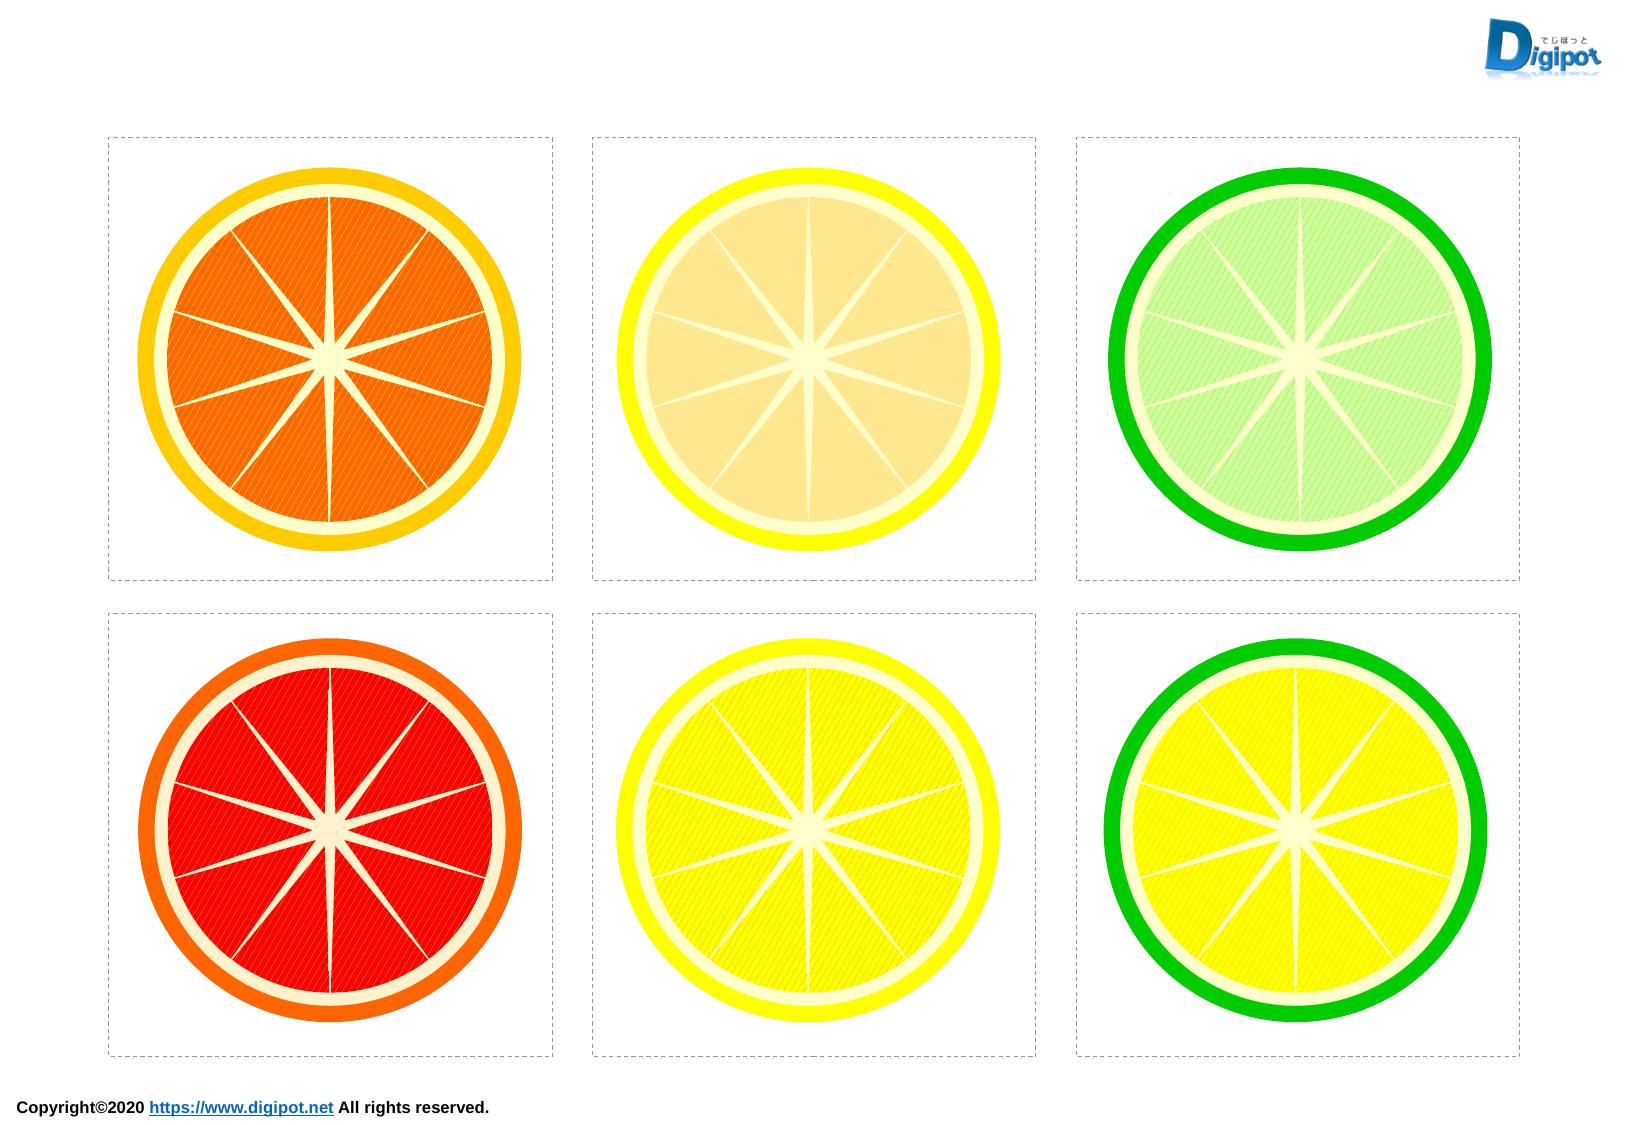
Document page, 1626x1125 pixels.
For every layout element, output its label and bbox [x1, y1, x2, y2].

text_box [138, 638, 522, 1023]
text_box [1103, 638, 1488, 1023]
picture [1485, 18, 1602, 82]
text_box [137, 167, 522, 552]
text_box [616, 638, 1000, 1023]
text_box [1108, 167, 1492, 552]
text_box [616, 167, 1001, 552]
